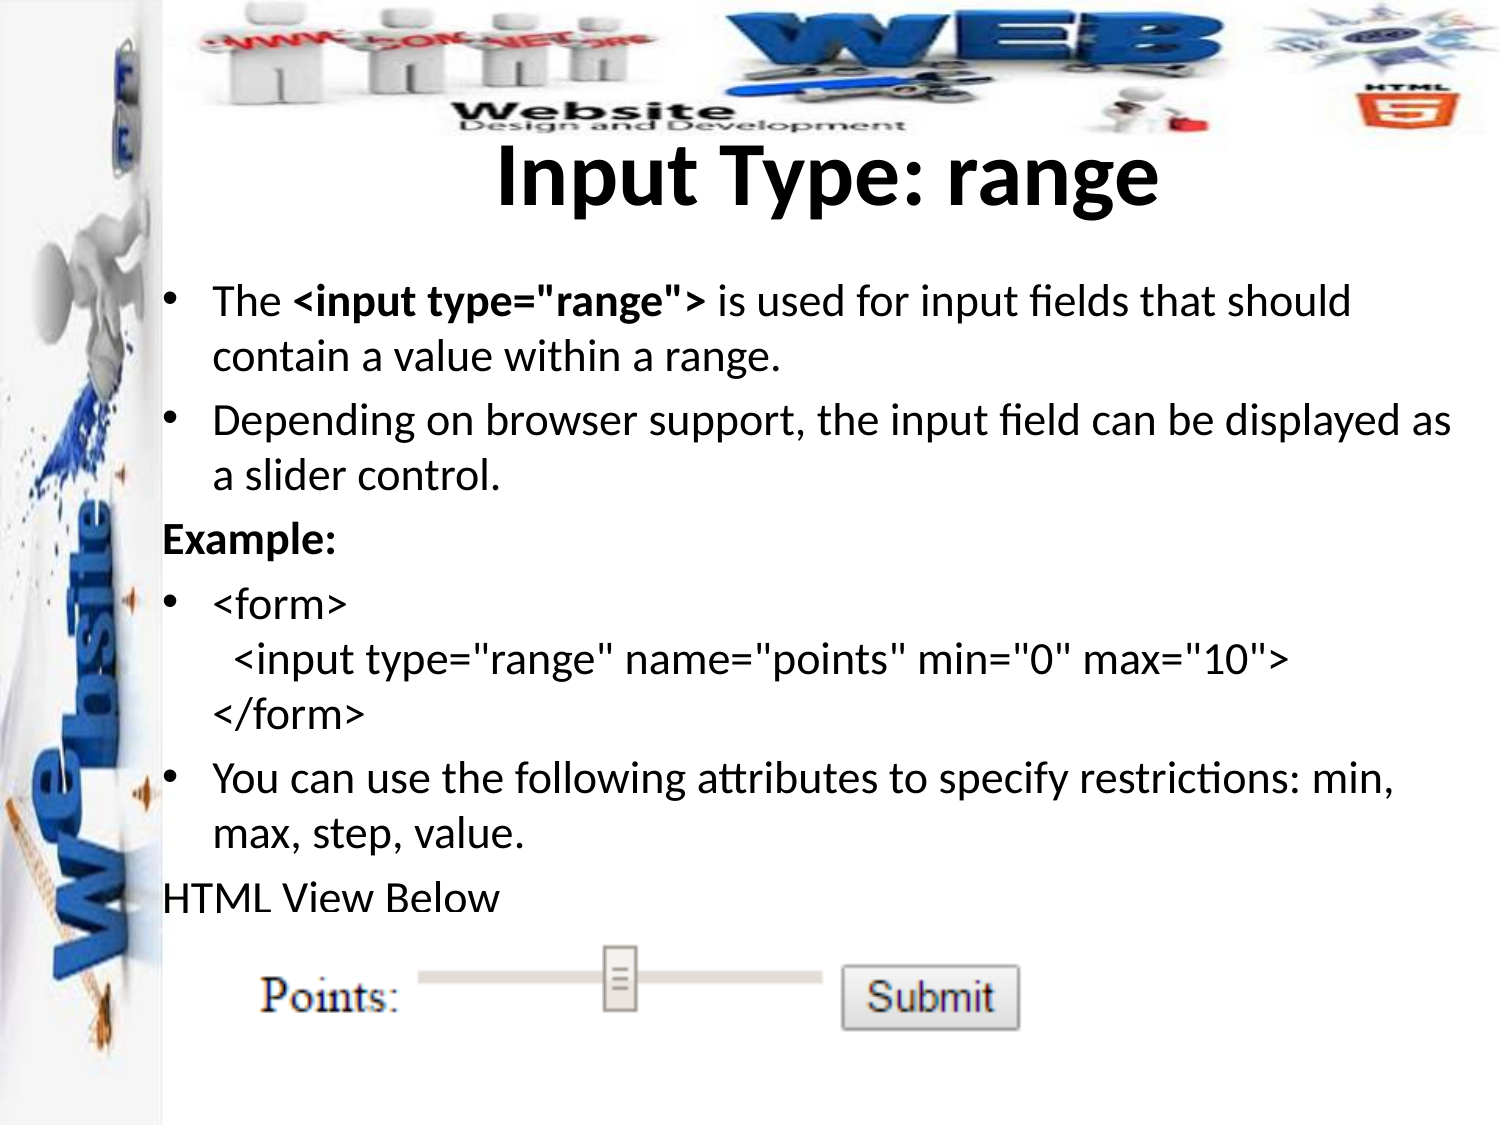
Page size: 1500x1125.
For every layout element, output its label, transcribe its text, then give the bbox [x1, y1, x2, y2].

title Input Type: range [153, 75, 1500, 263]
list The <input type="range"> is used for input fields that should contain a value within a range. Depending on browser support, the input field can be displayed as a slider control. Example: <form> <input type="range" name="points" min="0" max="10"> </form> You can use the following attributes to specify restrictions: min, max, step, value. HTML View Below [147, 262, 1498, 1125]
picture [237, 912, 1082, 1076]
picture [0, 0, 1500, 1125]
